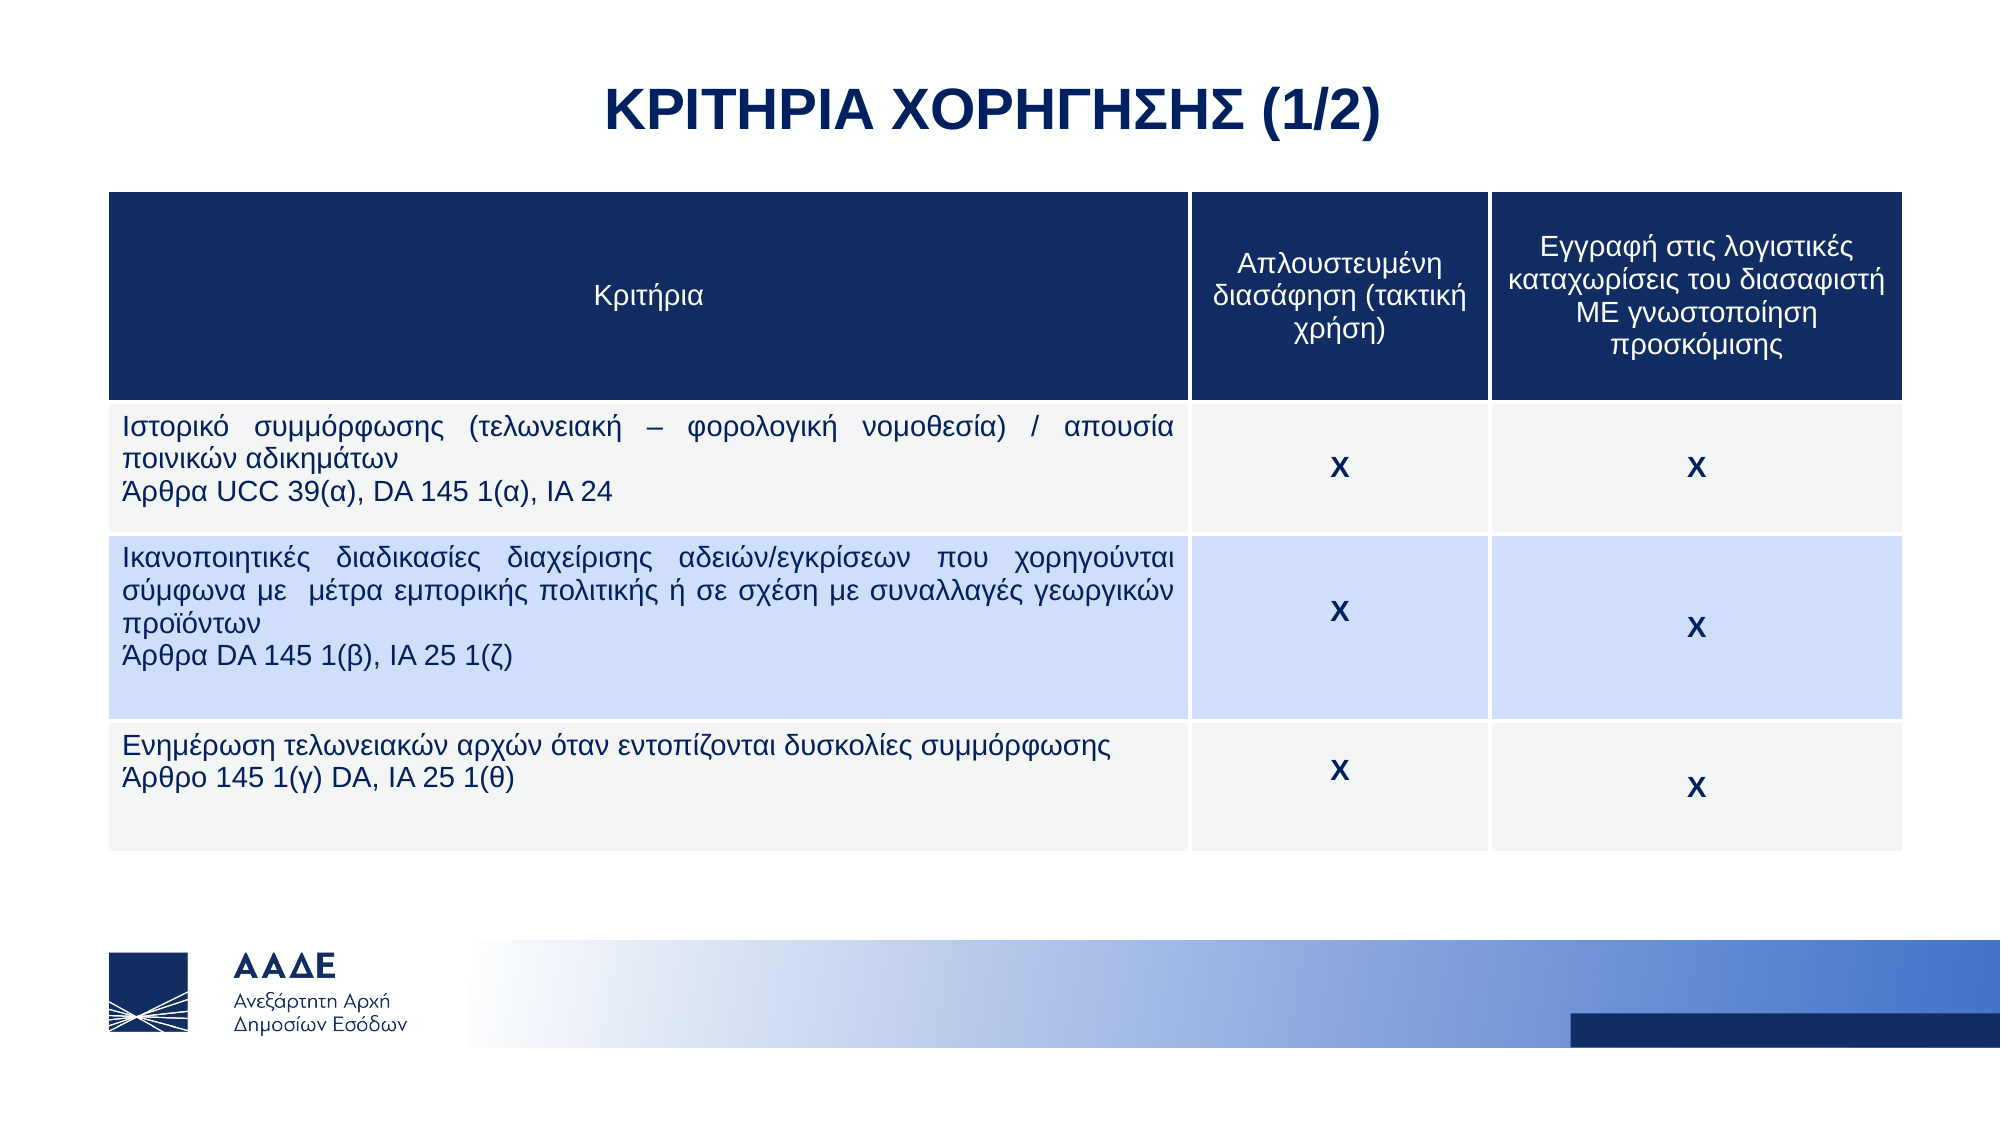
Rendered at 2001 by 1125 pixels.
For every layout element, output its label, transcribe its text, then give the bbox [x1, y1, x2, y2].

table_cell X [1492, 723, 1902, 851]
picture [43, 898, 473, 1090]
table_cell Ιστορικό συμμόρφωσης (τελωνειακή – φορολογική νομοθεσία) / απουσία ποινικών αδικημάτων Άρθρα UCC 39(α), DA 145 1(α), IA 24 [109, 404, 1188, 532]
table_cell Ικανοποιητικές διαδικασίες διαχείρισης αδειών/εγκρίσεων που χορηγούνται σύμφωνα με μέτρα εμπορικής πολιτικής ή σε σχέση με συναλλαγές γεωργικών προϊόντων Άρθρα DA 145 1(β), ΙΑ 25 1(ζ) [109, 536, 1188, 719]
table_header Κριτήρια [109, 192, 1188, 400]
text_box ΚΡΙΤΗΡΙΑ ΧΟΡΗΓΗΣΗΣ (1/2) [107, 64, 1880, 149]
table_header Εγγραφή στις λογιστικές καταχωρίσεις του διασαφιστή ΜΕ γνωστοποίηση προσκόμισης [1492, 192, 1902, 400]
table_cell X [1192, 404, 1488, 532]
table_cell X [1492, 404, 1902, 532]
table_header Απλουστευμένη διασάφηση (τακτική χρήση) [1192, 192, 1488, 400]
table_cell Ενημέρωση τελωνειακών αρχών όταν εντοπίζονται δυσκολίες συμμόρφωσης Άρθρο 145 1(γ) DA, ΙΑ 25 1(θ) [109, 723, 1188, 851]
table_cell X [1192, 536, 1488, 719]
table_cell X [1192, 723, 1488, 851]
table_cell X [1492, 536, 1902, 719]
